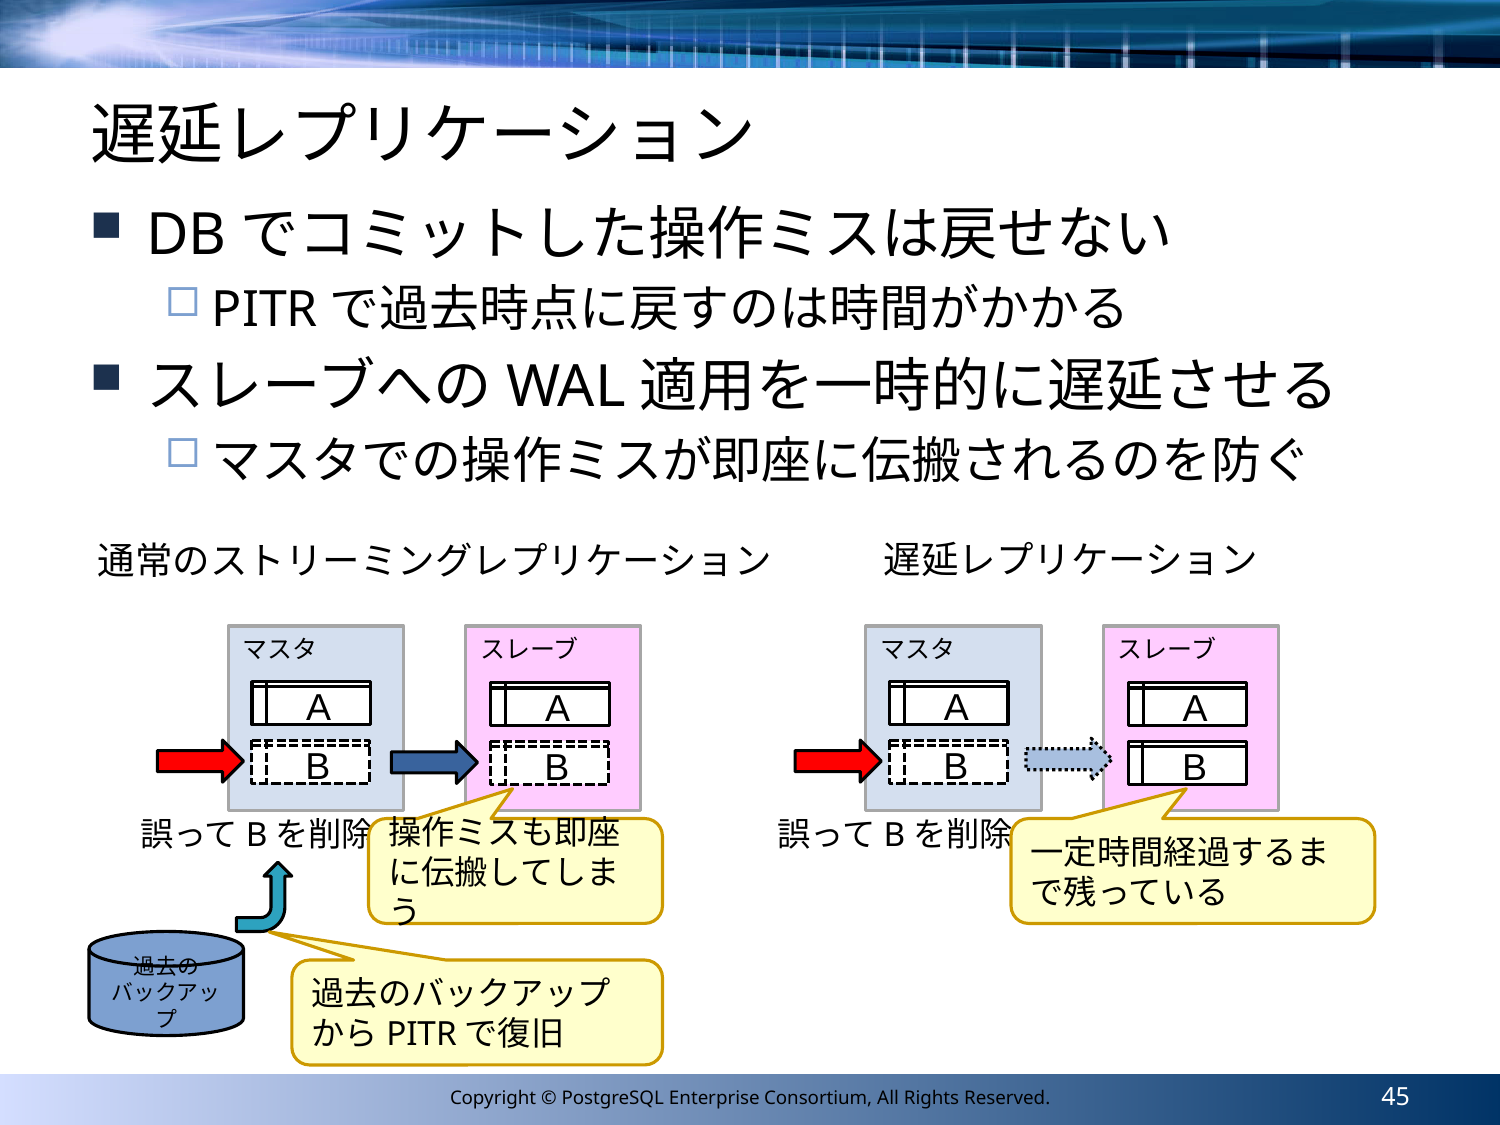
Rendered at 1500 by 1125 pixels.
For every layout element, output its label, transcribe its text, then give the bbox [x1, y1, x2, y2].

text_box A [489, 681, 611, 728]
title 遅延レプリケーション [74, 81, 1426, 183]
text_box スレーブ [1101, 624, 1281, 813]
text_box マスタ [226, 624, 406, 813]
text_box [1023, 736, 1114, 783]
text_box B [887, 738, 1010, 785]
list DBでコミットした操作ミスは戻せない PITRで過去時点に戻すのは時間がかかる スレーブへのWAL適用を一時的に遅延させる マスタでの操作ミスが即座に伝搬されるのを防ぐ [74, 188, 1426, 1016]
picture [0, 0, 1500, 68]
text_box A [888, 679, 1010, 727]
text_box 誤ってBを削除 [762, 805, 1028, 861]
text_box [389, 739, 480, 786]
text_box マスタ [864, 624, 1043, 813]
text_box 操作ミスも即座に伝搬してしまう [366, 786, 665, 926]
text_box A [250, 679, 372, 727]
text_box 過去のバックアップからPITRで復旧 [267, 929, 665, 1068]
text_box 一定時間経過するまで残っている [1008, 786, 1378, 926]
text_box B [249, 738, 372, 785]
text_box [234, 860, 294, 934]
text_box 遅延レプリケーション [868, 528, 1273, 589]
text_box 通常のストリーミングレプリケーション [82, 529, 787, 589]
text_box 誤ってBを削除 [125, 805, 390, 861]
text_box A [1127, 681, 1249, 728]
text_box 過去の バックアップ [86, 929, 246, 1038]
text_box スレーブ [463, 624, 643, 813]
text_box [155, 738, 246, 785]
slide_number 45 [1074, 1074, 1426, 1123]
text_box B [1126, 739, 1248, 786]
text_box [793, 738, 884, 785]
text_box B [488, 739, 611, 786]
